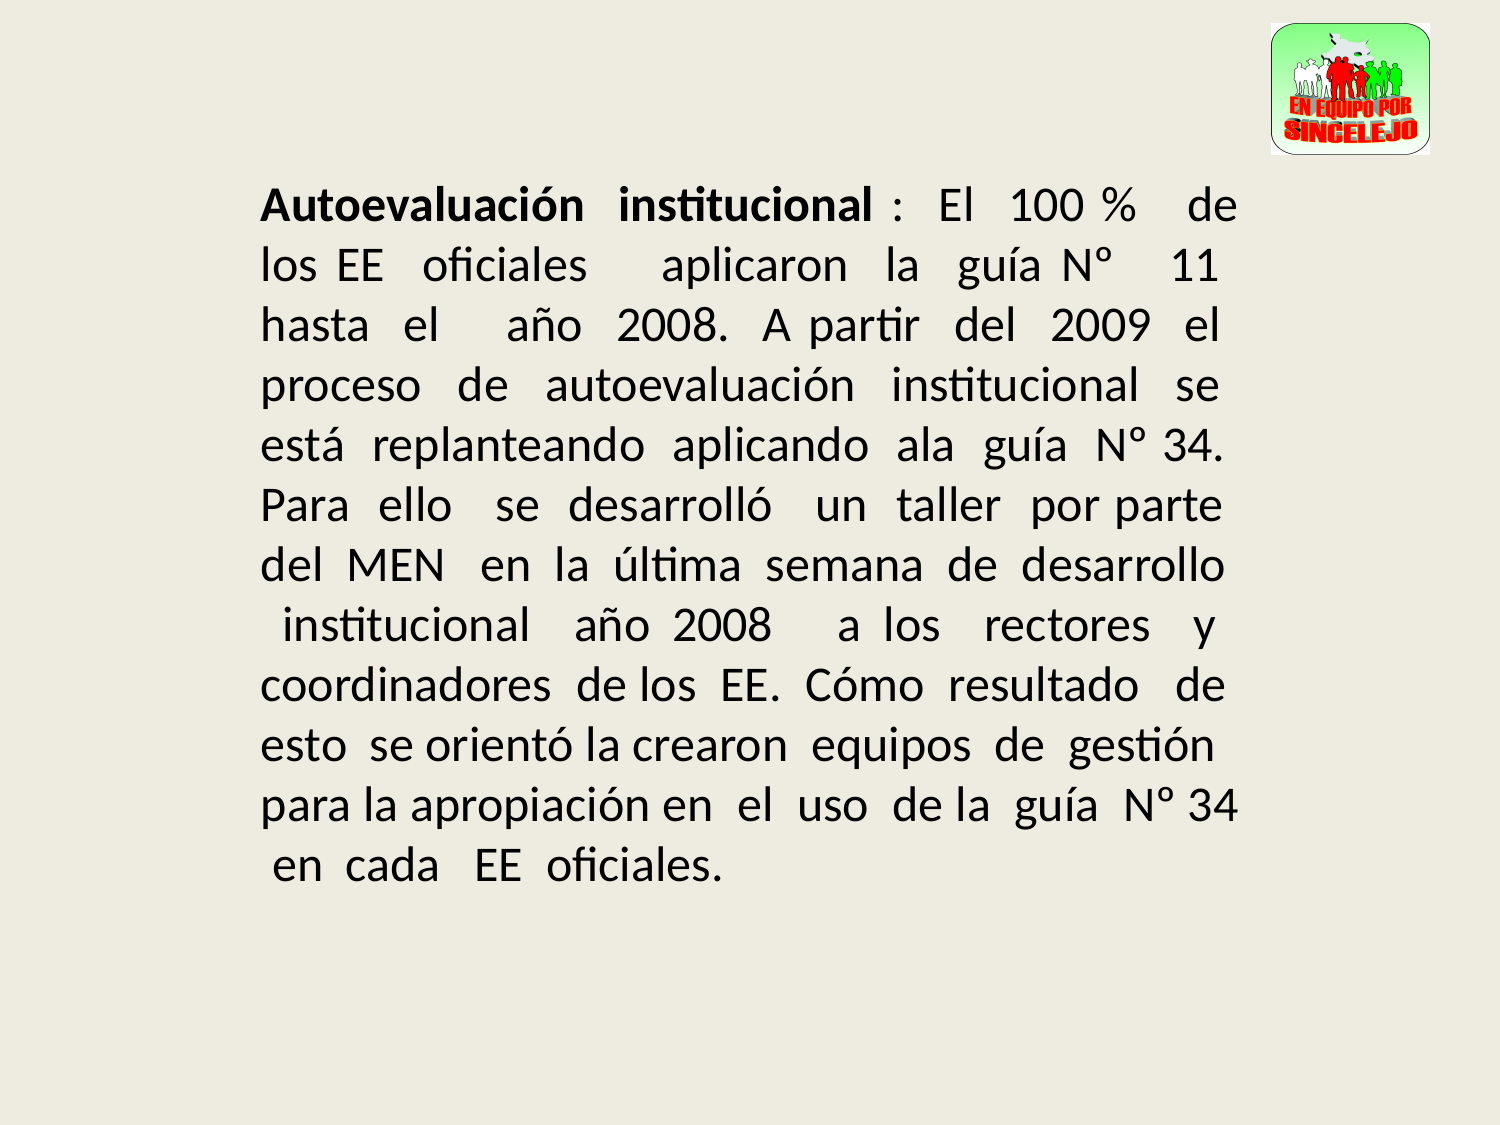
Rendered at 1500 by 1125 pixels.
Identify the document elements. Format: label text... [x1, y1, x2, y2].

picture [1270, 23, 1430, 155]
text_box Autoevaluación institucional : El 100 % de los EE oficiales aplicaron la guía Nº 11 hasta el año 2008. A partir del 2009 el proceso de autoevaluación institucional se está replanteando aplicando ala guía Nº 34. Para ello se desarrolló un taller por parte del MEN en la última semana de desarrollo institucional año 2008 a los rectores y coordinadores de los EE. Cómo resultado de esto se orientó la crearon equipos de gestión para la apropiación en el uso de la guía Nº 34 en cada EE oficiales. [246, 163, 1254, 899]
